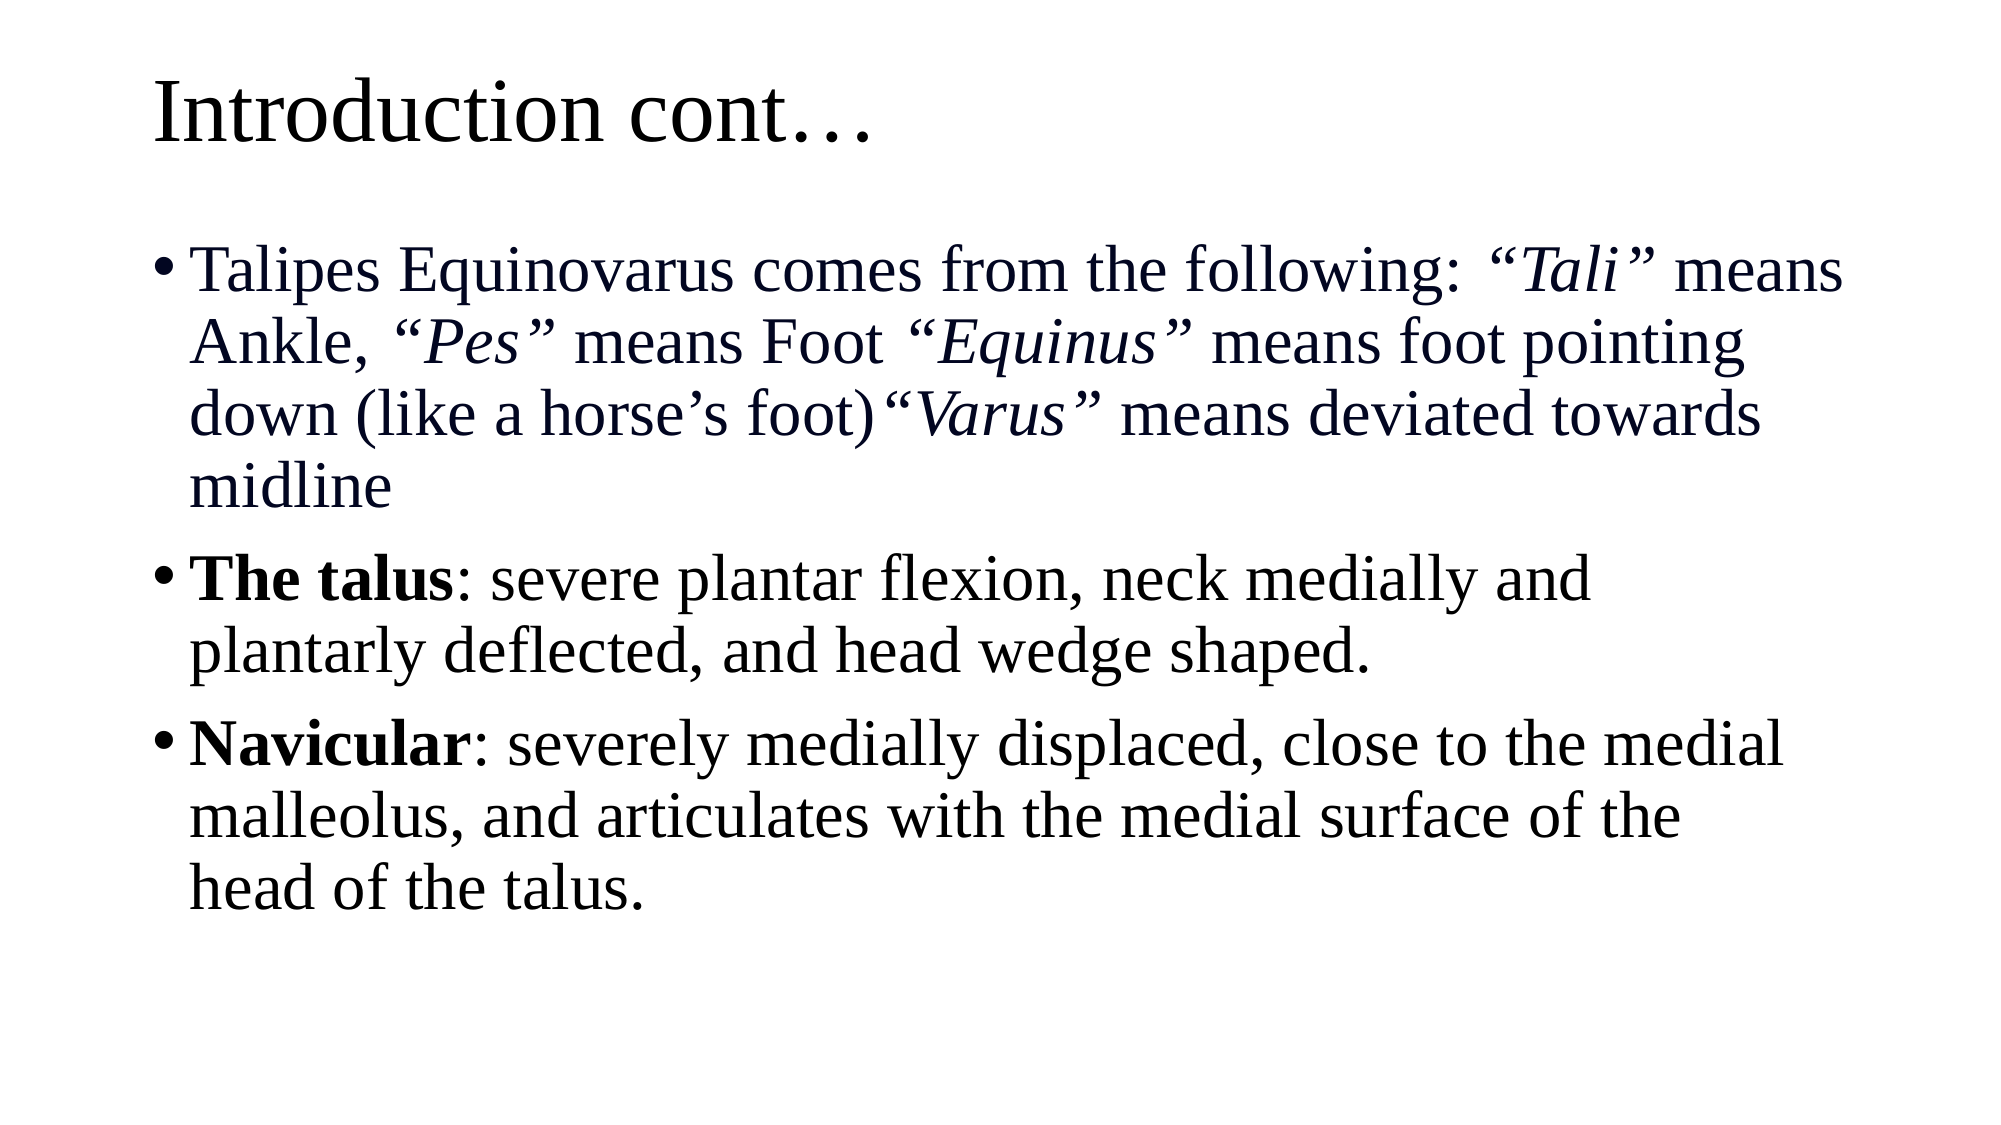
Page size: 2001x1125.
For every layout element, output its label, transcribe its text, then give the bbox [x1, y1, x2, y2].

list Talipes Equinovarus comes from the following: “Tali” means Ankle, “Pes” means Foot “Equinus” means foot pointing down (like a horse’s foot)“Varus” means deviated towards midline The talus: severe plantar flexion, neck medially and plantarly deflected, and head wedge shaped. Navicular: severely medially displaced, close to the medial malleolus, and articulates with the medial surface of the head of the talus. [137, 226, 1863, 1014]
title Introduction cont… [137, 14, 1863, 209]
